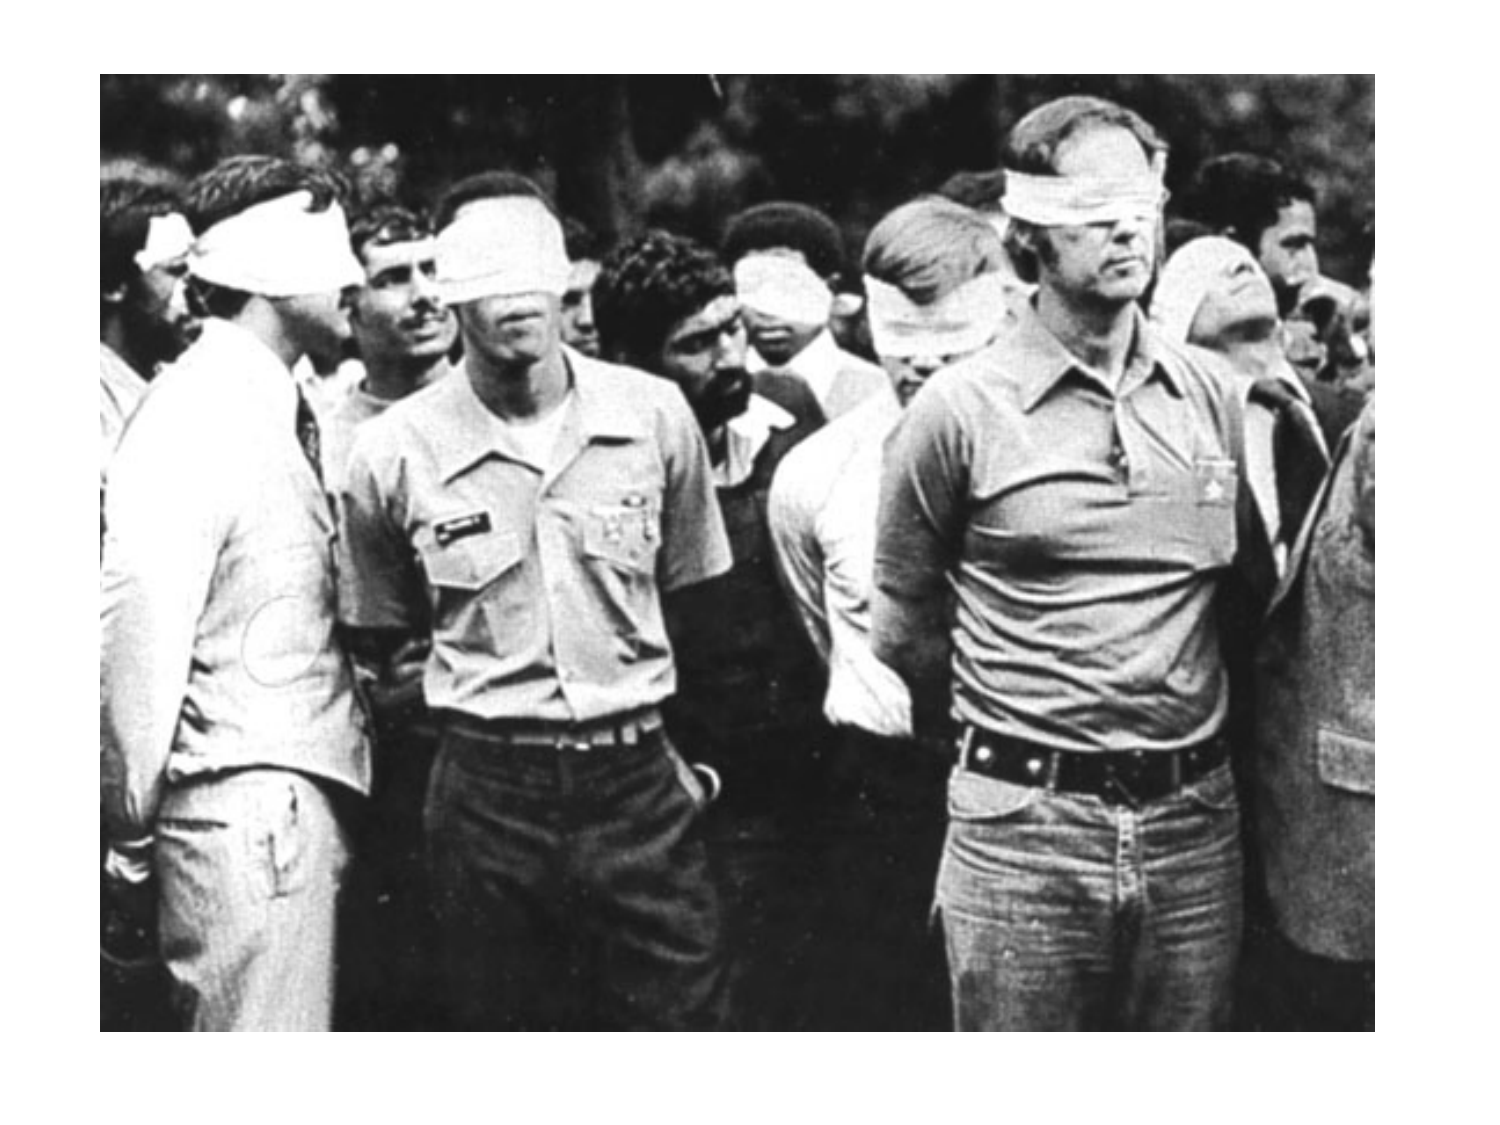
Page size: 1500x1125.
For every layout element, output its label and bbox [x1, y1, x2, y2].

picture [100, 74, 1376, 1032]
